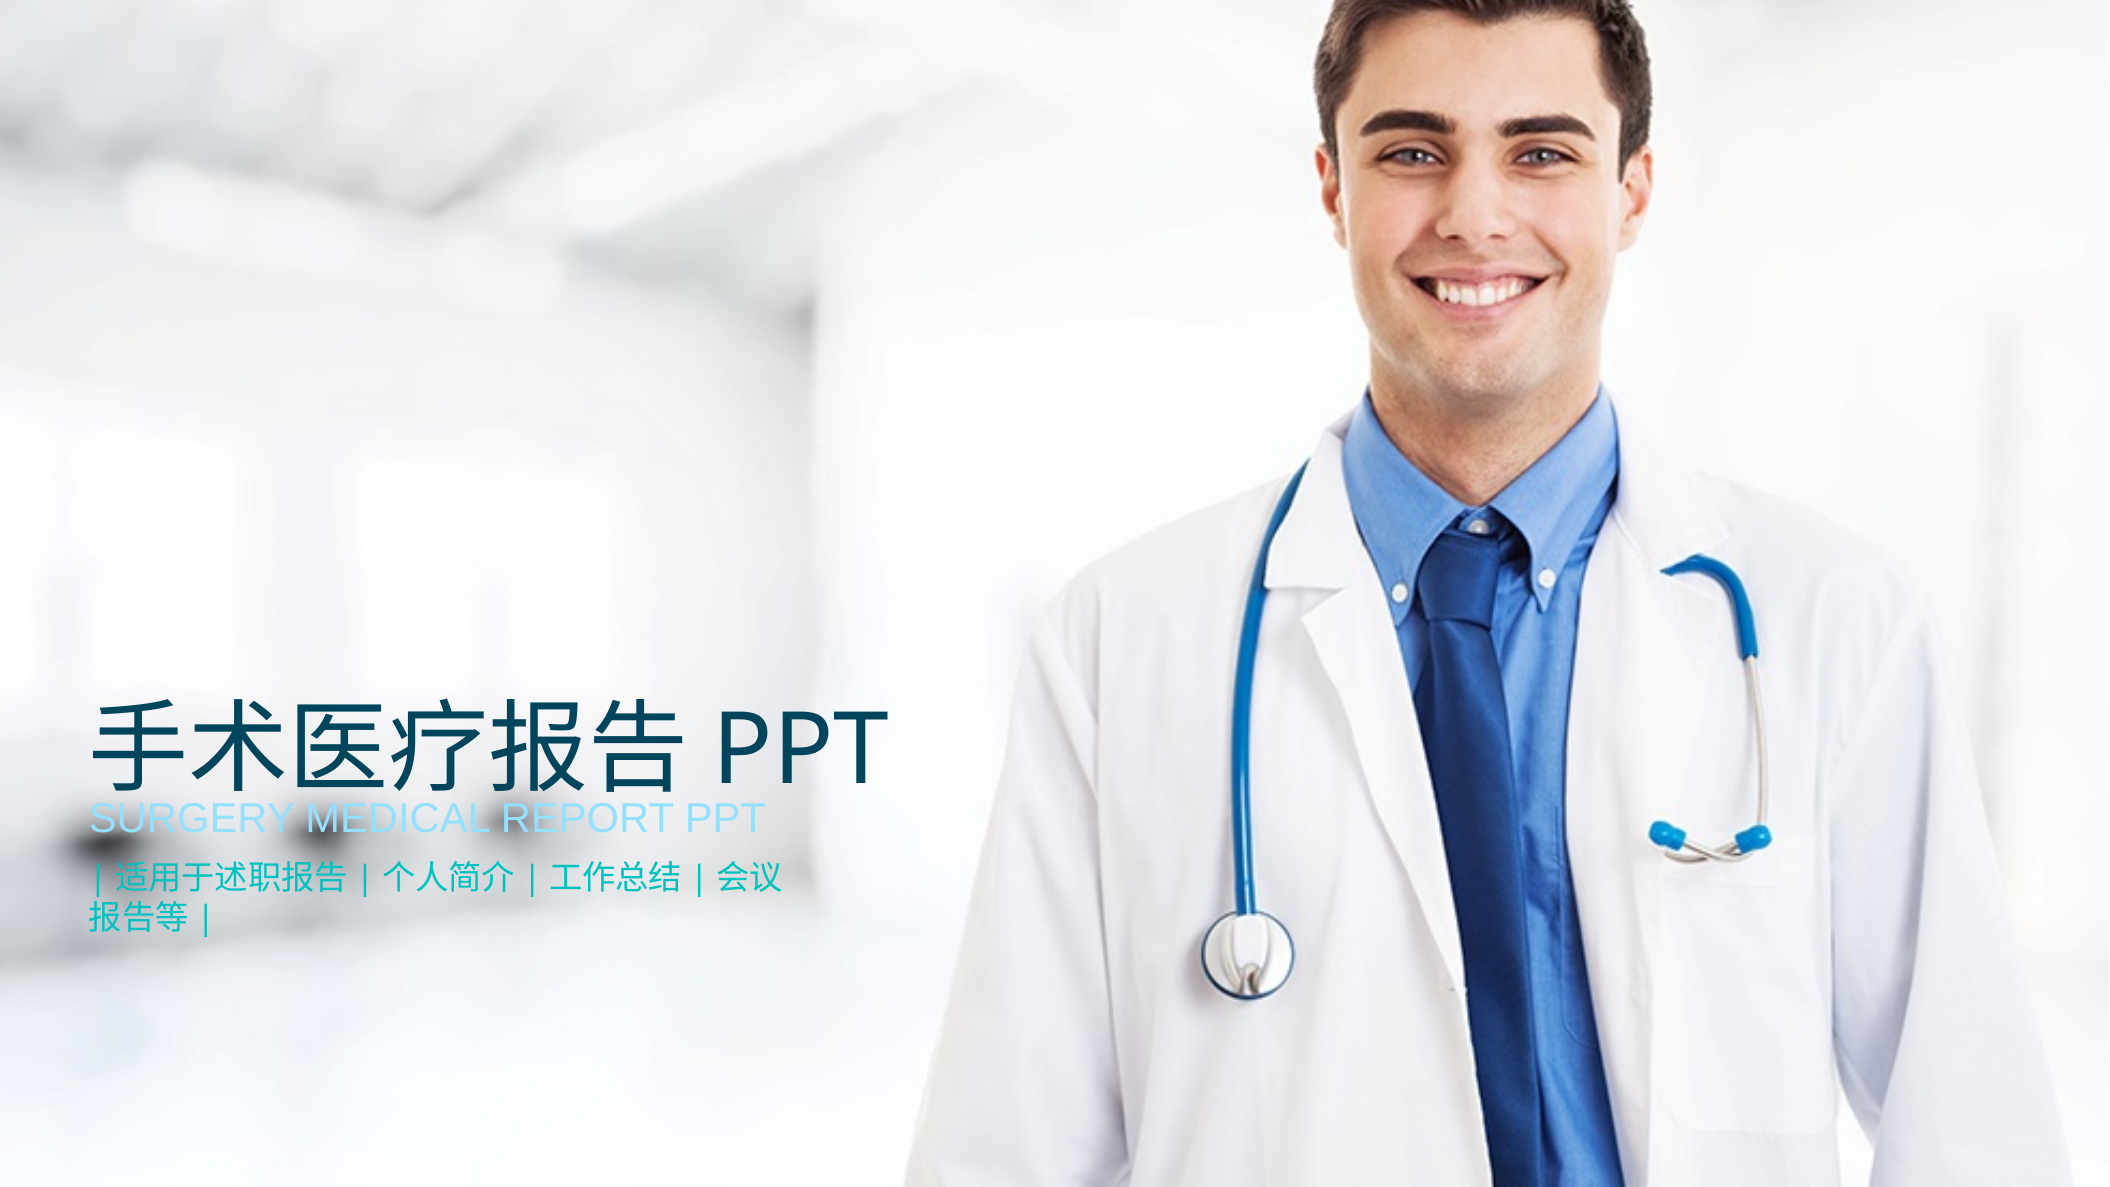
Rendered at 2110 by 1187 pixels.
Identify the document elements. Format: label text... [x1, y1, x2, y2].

text_box 手术医疗报告PPT [74, 675, 961, 811]
text_box |适用于述职报告|个人简介|工作总结|会议报告等| [74, 848, 825, 944]
text_box SURGERY MEDICAL REPORT PPT [74, 811, 854, 848]
text_box [0, 0, 2110, 1187]
